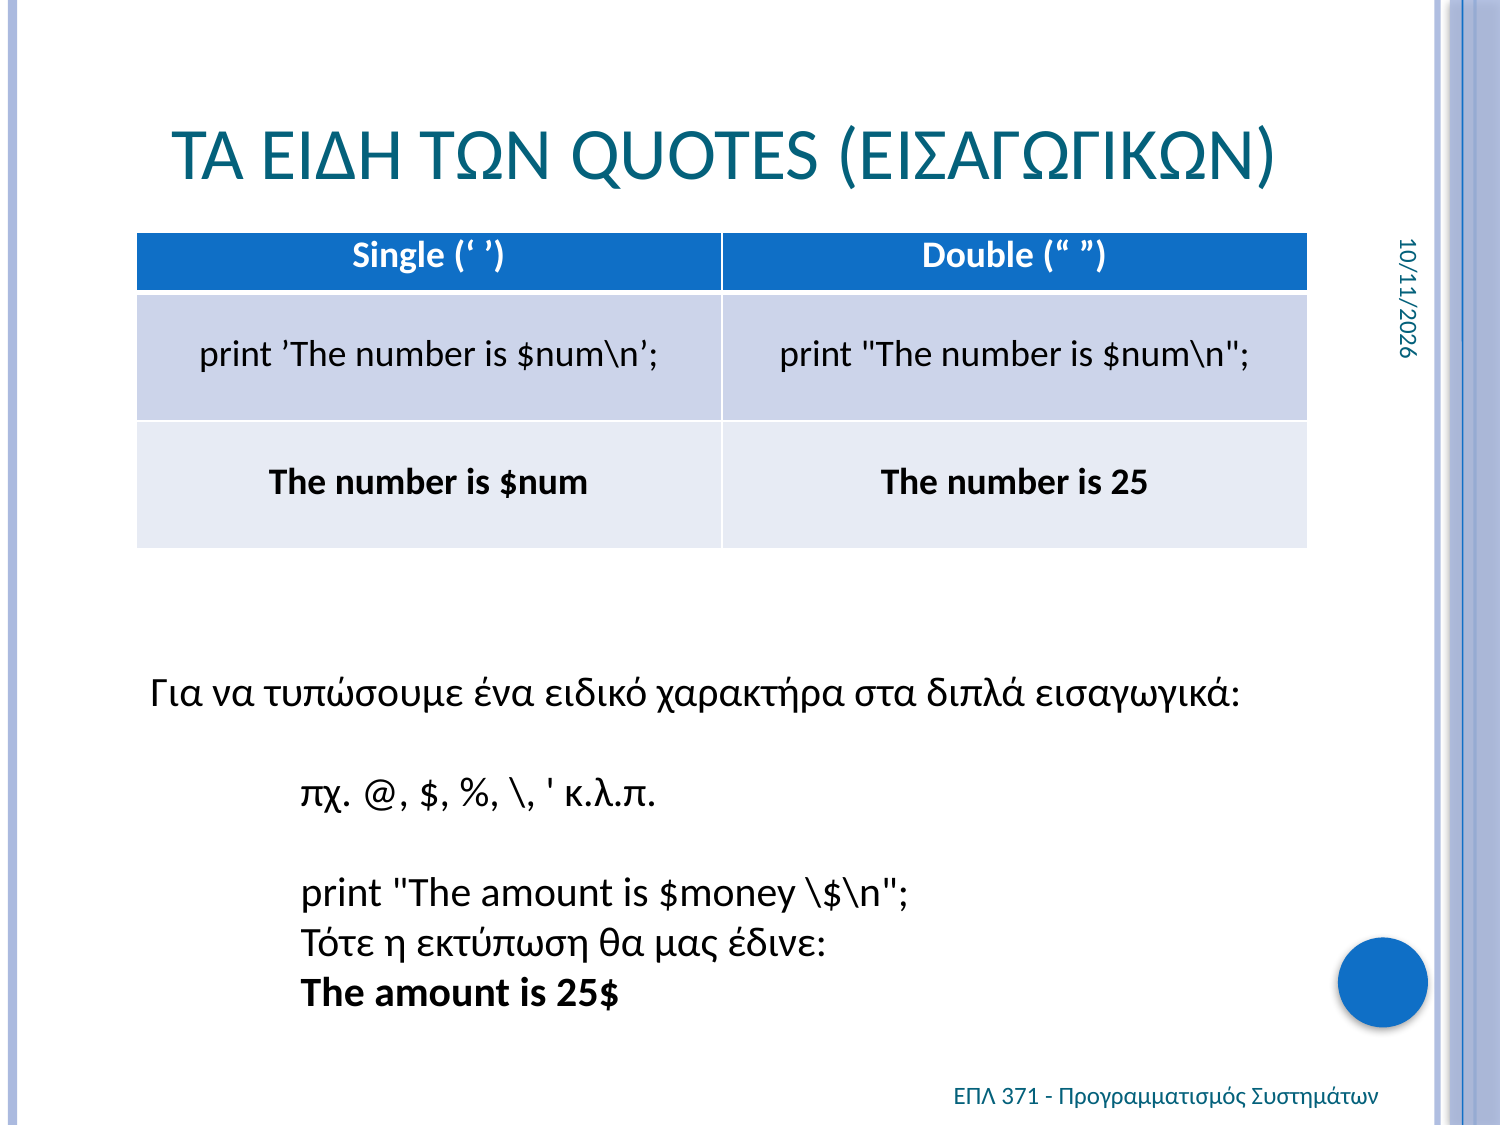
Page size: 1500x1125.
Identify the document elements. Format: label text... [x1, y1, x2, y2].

text_box Για να τυπώσουμε ένα ειδικό χαρακτήρα στα διπλά εισαγωγικά: πχ. @, $, %, \, ' κ.λ.π. print "The amount is $money \$\n"; Τότε η εκτύπωση θα μας έδινε: The amount is 25$ [135, 656, 1349, 1072]
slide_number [1378, 43, 1442, 374]
table_header Single (‘ ’) [137, 233, 721, 290]
table_cell The number is $num [137, 422, 721, 548]
table_cell print "The number is $num\n"; [723, 295, 1307, 420]
table_cell print ’The number is $num\n’; [137, 295, 721, 420]
footer ΕΠΛ 371 - Προγραμματισμός Συστημάτων [938, 1065, 1464, 1125]
table_header Double (“ ”) [723, 233, 1307, 290]
table_cell The number is 25 [723, 422, 1307, 548]
text_box Τα Ειδη Των Quotes (Εισαγωγικων) [135, 54, 1314, 202]
